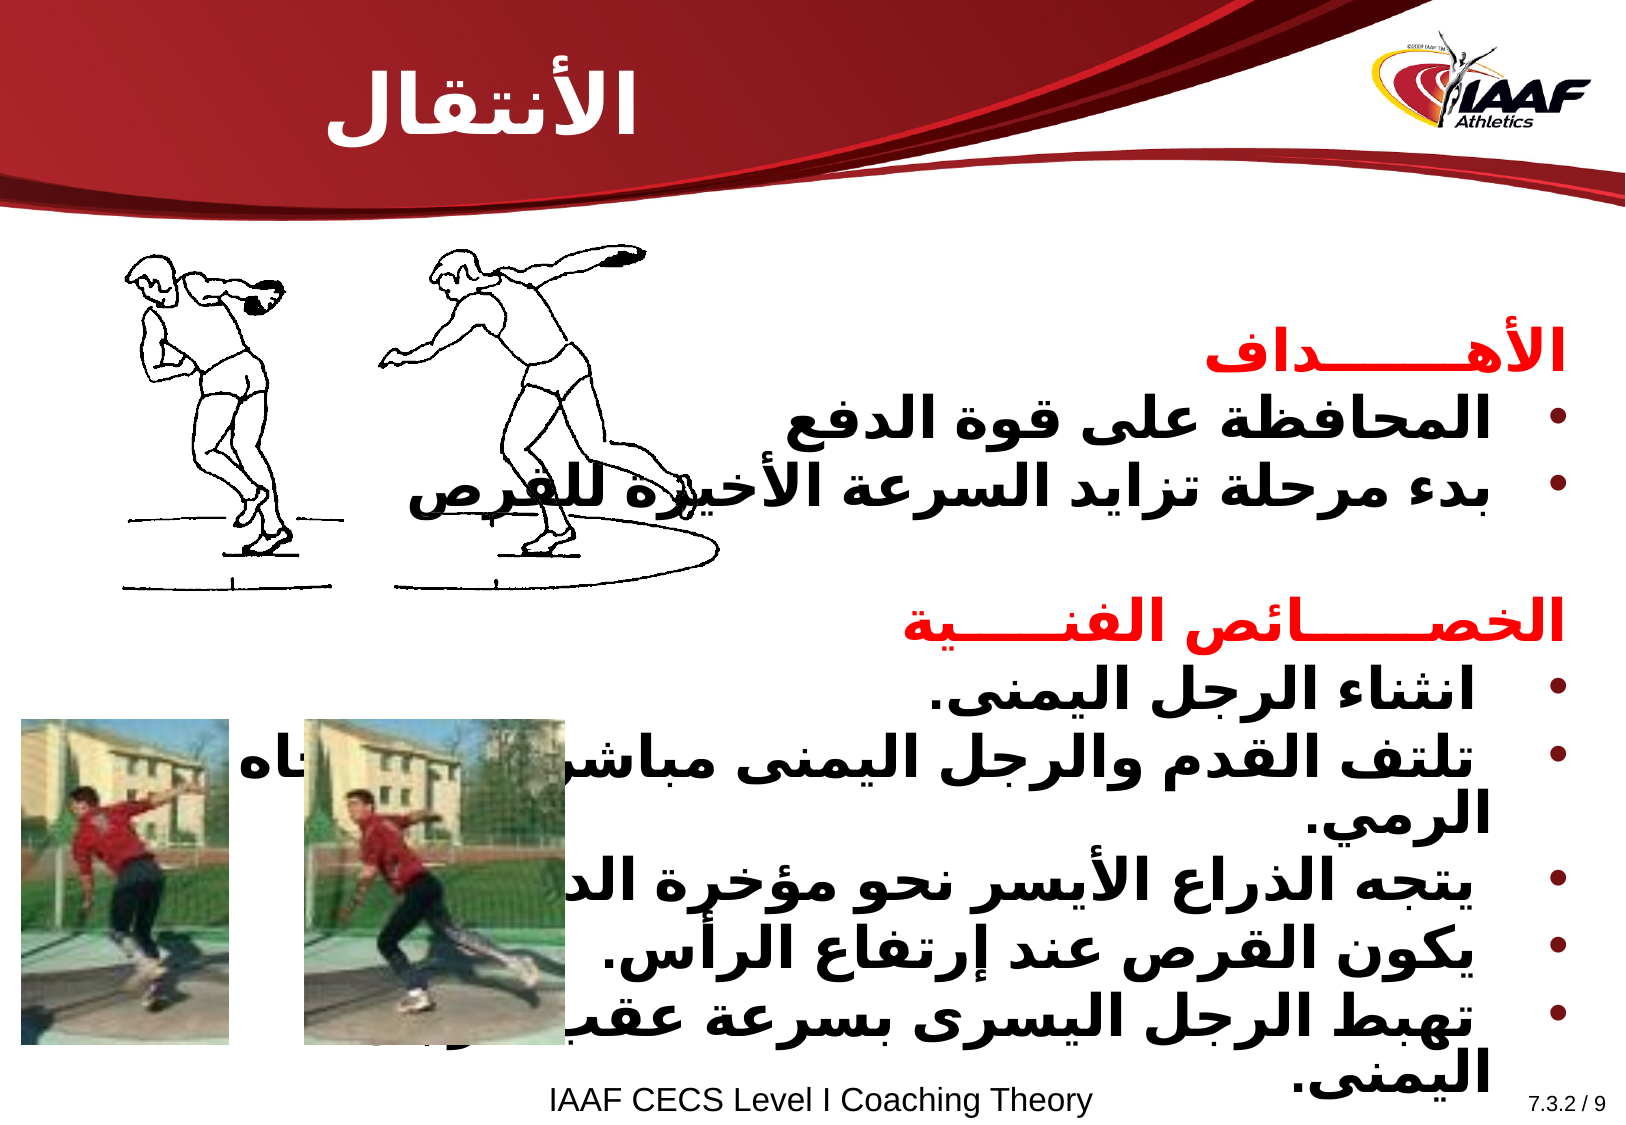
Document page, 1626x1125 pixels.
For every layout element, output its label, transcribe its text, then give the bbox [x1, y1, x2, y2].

title الأنتقال [56, 51, 907, 179]
picture [0, 0, 1626, 1125]
text_box IAAF CECS Level I Coaching Theory [466, 1071, 1177, 1100]
text_box 7.3.2 / 9 [1509, 1082, 1625, 1124]
list الأهـــــــداف المحافظة على قوة الدفع بدء مرحلة تزايد السرعة الأخيرة للقرص الخصــــــائص الفنـــــية انثناء الرجل اليمنى. تلتف القدم والرجل اليمنى مباشرة في إتجاه الرمي. يتجه الذراع الأيسر نحو مؤخرة الدائرة. يكون القرص عند إرتفاع الرأس. تهبط الرجل اليسرى بسرعة عقب الرجل اليمنى. [218, 326, 1569, 1045]
